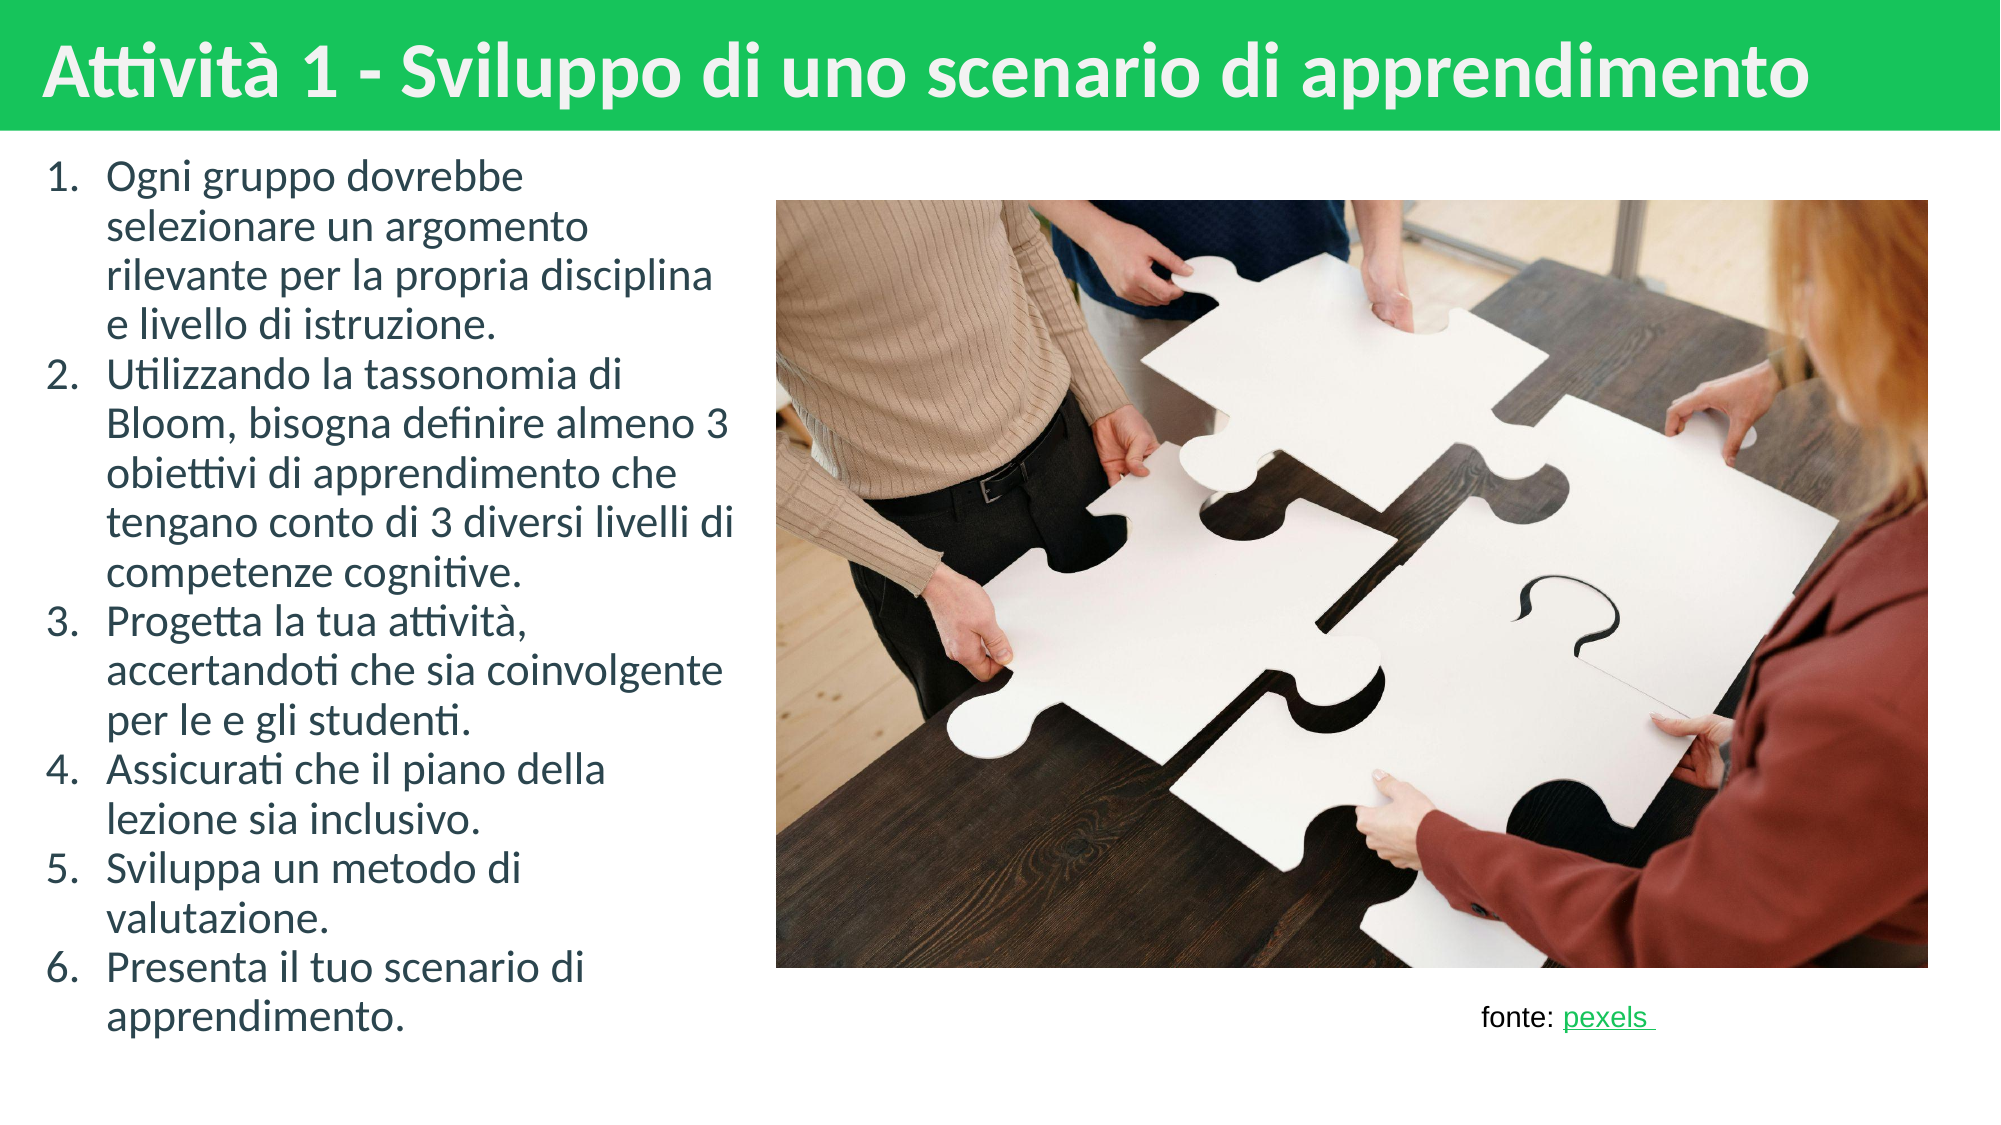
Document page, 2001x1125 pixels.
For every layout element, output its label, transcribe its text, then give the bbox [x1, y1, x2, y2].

picture [776, 200, 1928, 969]
text_box fonte: pexels [1466, 982, 1851, 1078]
title Attività 1 - Sviluppo di uno scenario di apprendimento [16, 13, 1976, 131]
list Ogni gruppo dovrebbe selezionare un argomento rilevante per la propria disciplina e livello di istruzione. Utilizzando la tassonomia di Bloom, bisogna definire almeno 3 obiettivi di apprendimento che tengano conto di 3 diversi livelli di competenze cognitive. Progetta la tua attività, accertandoti che sia coinvolgente per le e gli studenti. Assicurati che il piano della lezione sia inclusivo. Sviluppa un metodo di valutazione. Presenta il tuo scenario di apprendimento. [16, 144, 758, 1108]
